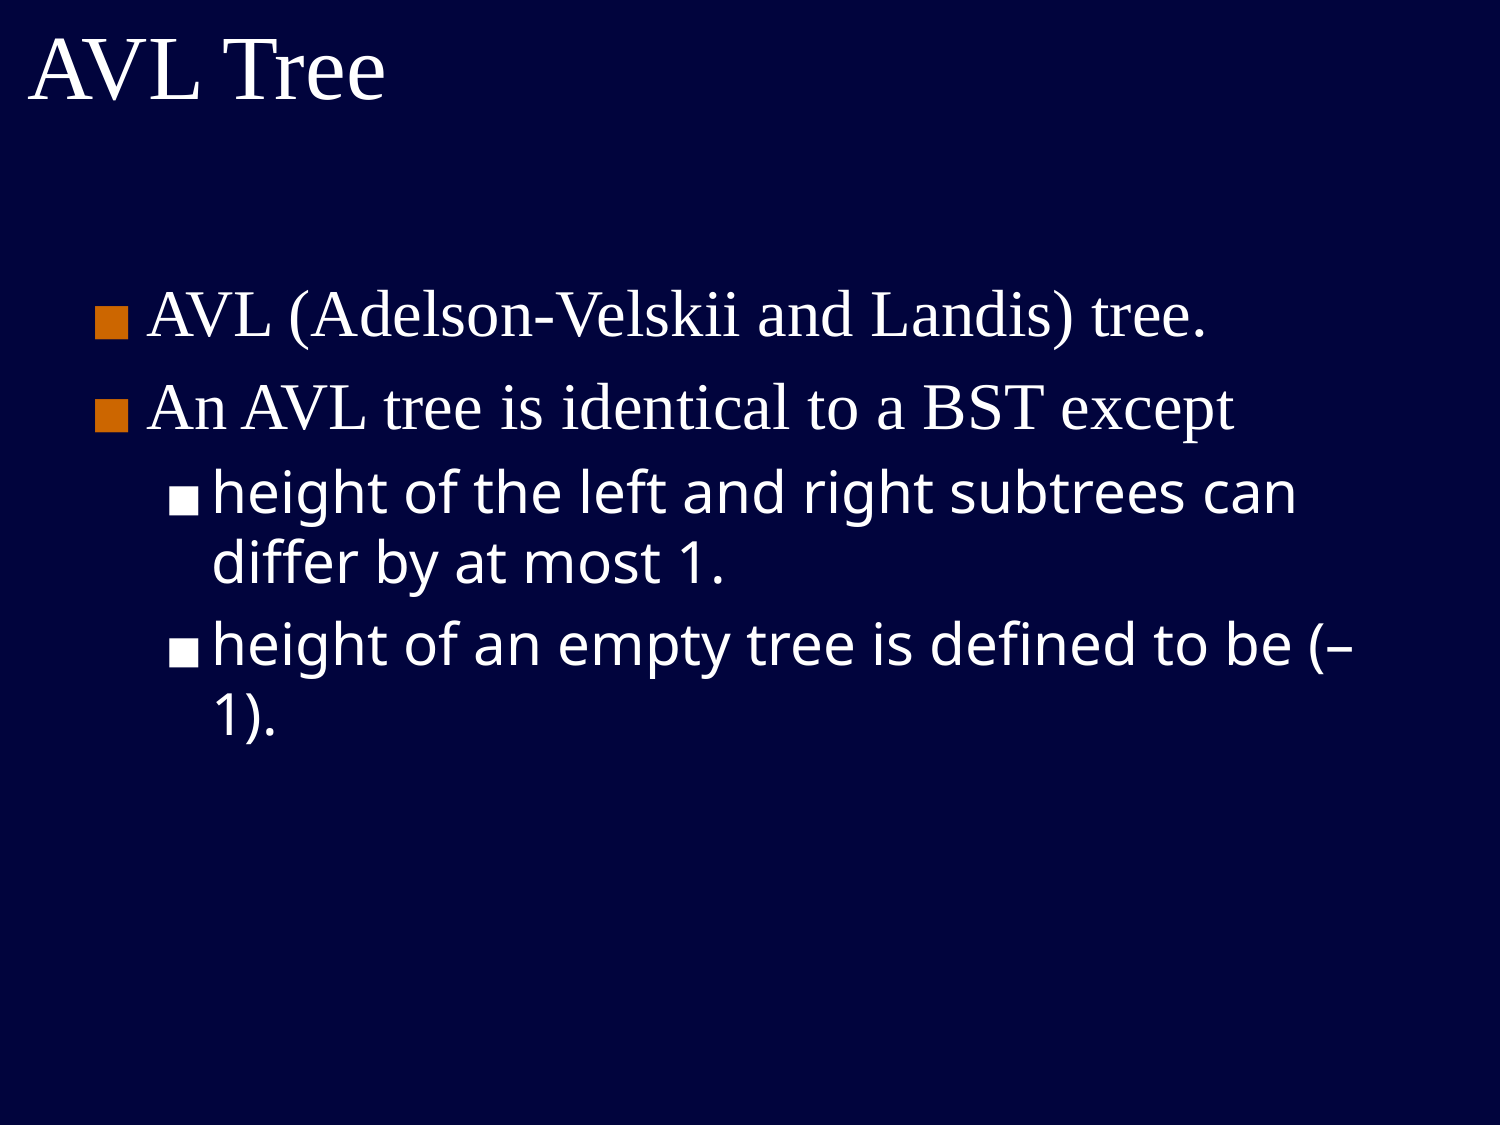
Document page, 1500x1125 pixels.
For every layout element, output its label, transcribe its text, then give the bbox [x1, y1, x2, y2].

list AVL (Adelson-Velskii and Landis) tree. An AVL tree is identical to a BST except height of the left and right subtrees can differ by at most 1. height of an empty tree is defined to be (–1). [74, 262, 1425, 1038]
title AVL Tree [12, 0, 1362, 138]
